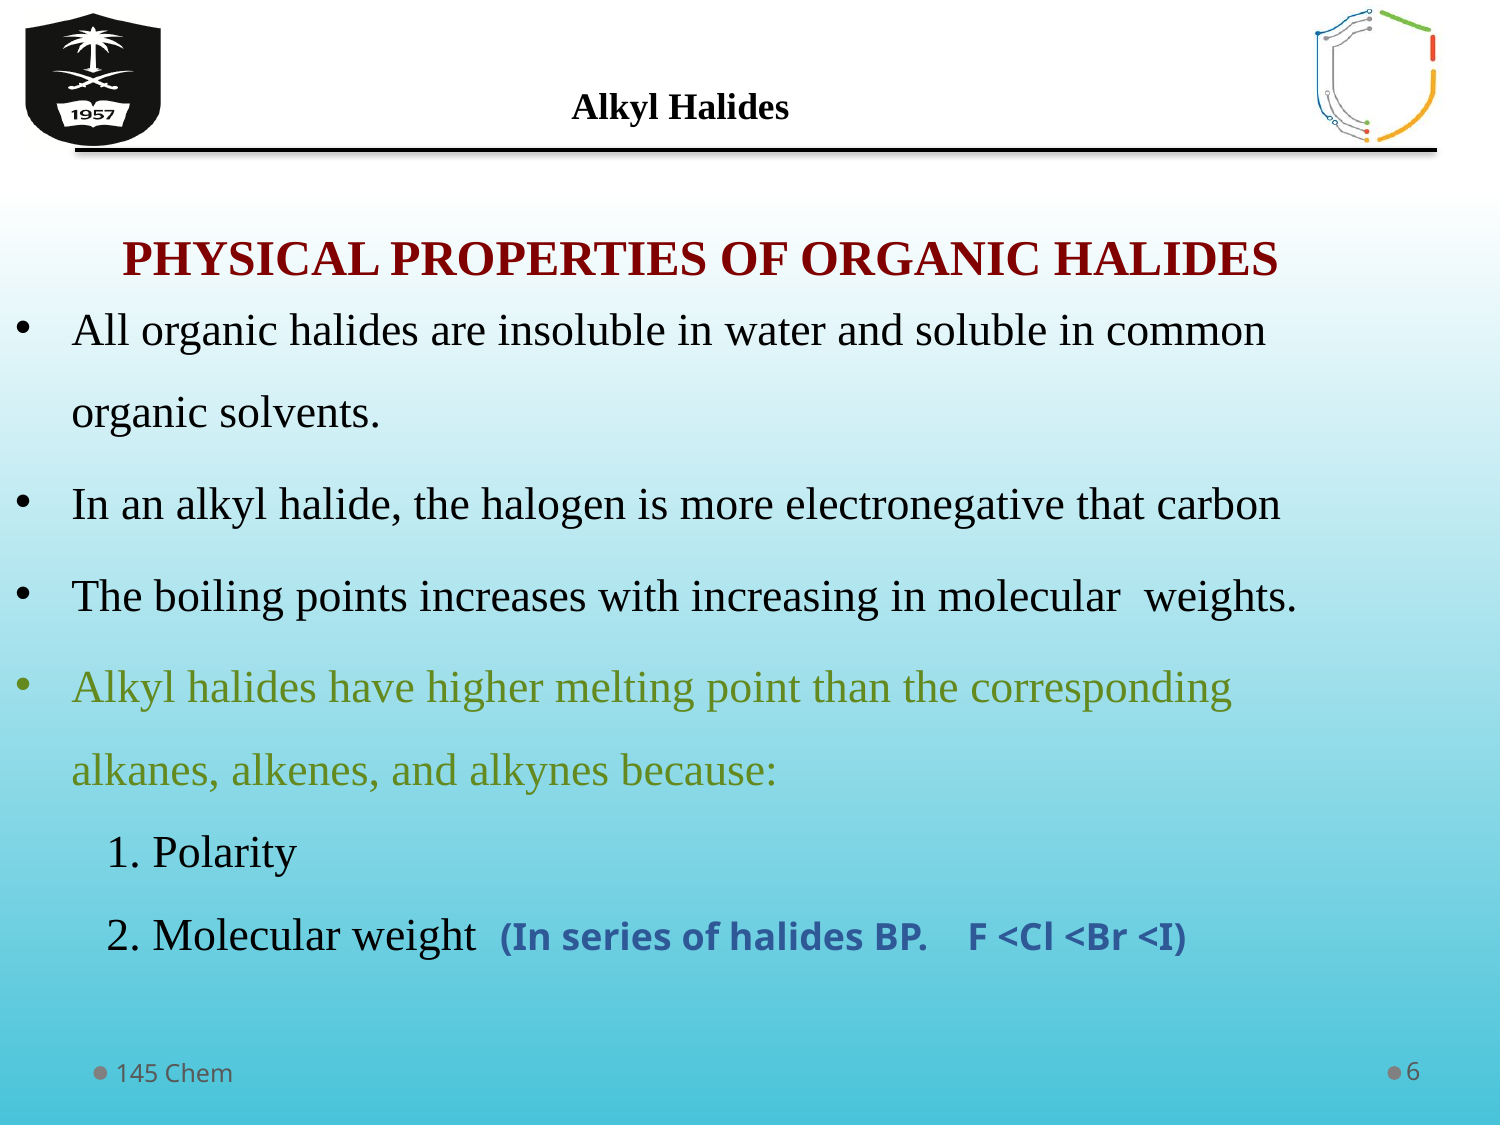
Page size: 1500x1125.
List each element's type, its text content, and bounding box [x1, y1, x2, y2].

footer 145 Chem [108, 1042, 576, 1103]
title Physical Properties of Organic Halides [0, 155, 1414, 293]
slide_number 6 [1401, 1042, 1494, 1103]
list All organic halides are insoluble in water and soluble in common organic solvents. In an alkyl halide, the halogen is more electronegative that carbon The boiling points increases with increasing in molecular weights. Alkyl halides have higher melting point than the corresponding alkanes, alkenes, and alkynes because: 1. Polarity 2. Molecular weight (In series of halides BP. F <Cl <Br <I) [0, 264, 1406, 1008]
text_box Alkyl Halides [556, 74, 805, 135]
picture [24, 12, 163, 151]
picture [1287, 0, 1463, 165]
